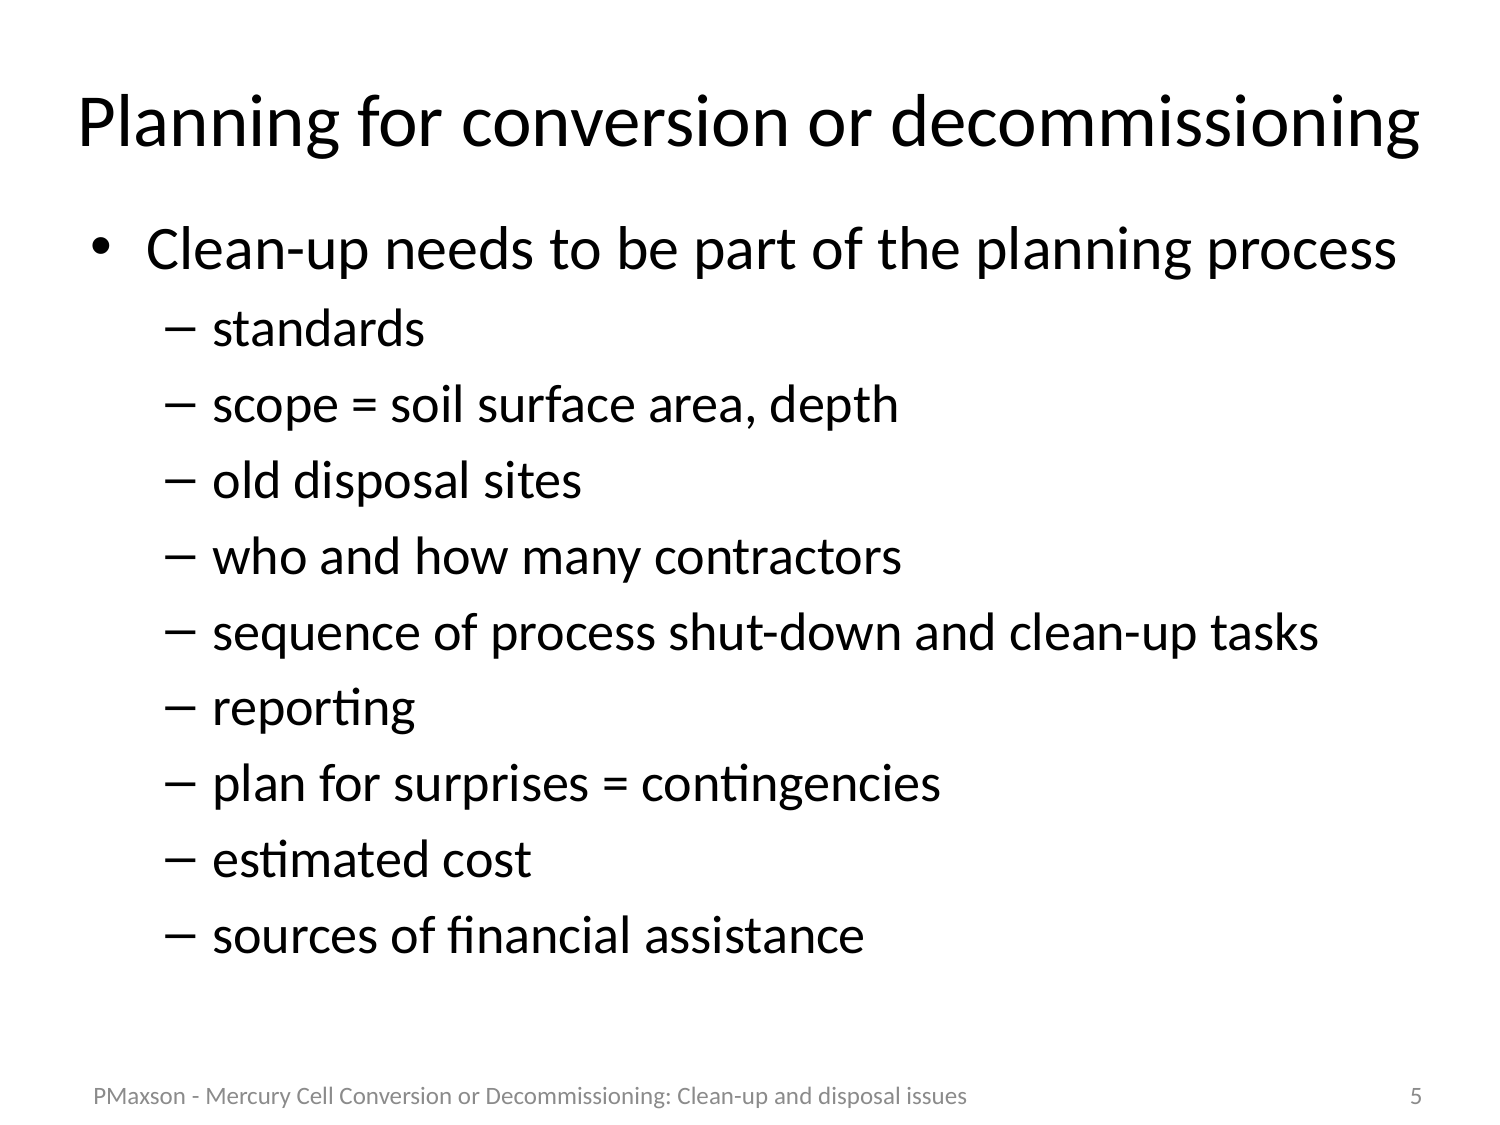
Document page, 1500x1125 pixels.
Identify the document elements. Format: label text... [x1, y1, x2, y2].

title Planning for conversion or decommissioning [37, 45, 1463, 188]
footer PMaxson - Mercury Cell Conversion or Decommissioning: Clean-up and disposal issues [75, 1065, 988, 1125]
list Clean-up needs to be part of the planning process standards scope = soil surface area, depth old disposal sites who and how many contractors sequence of process shut-down and clean-up tasks reporting plan for surprises = contingencies estimated cost sources of financial assistance [75, 200, 1425, 1005]
slide_number 5 [1074, 1065, 1438, 1125]
